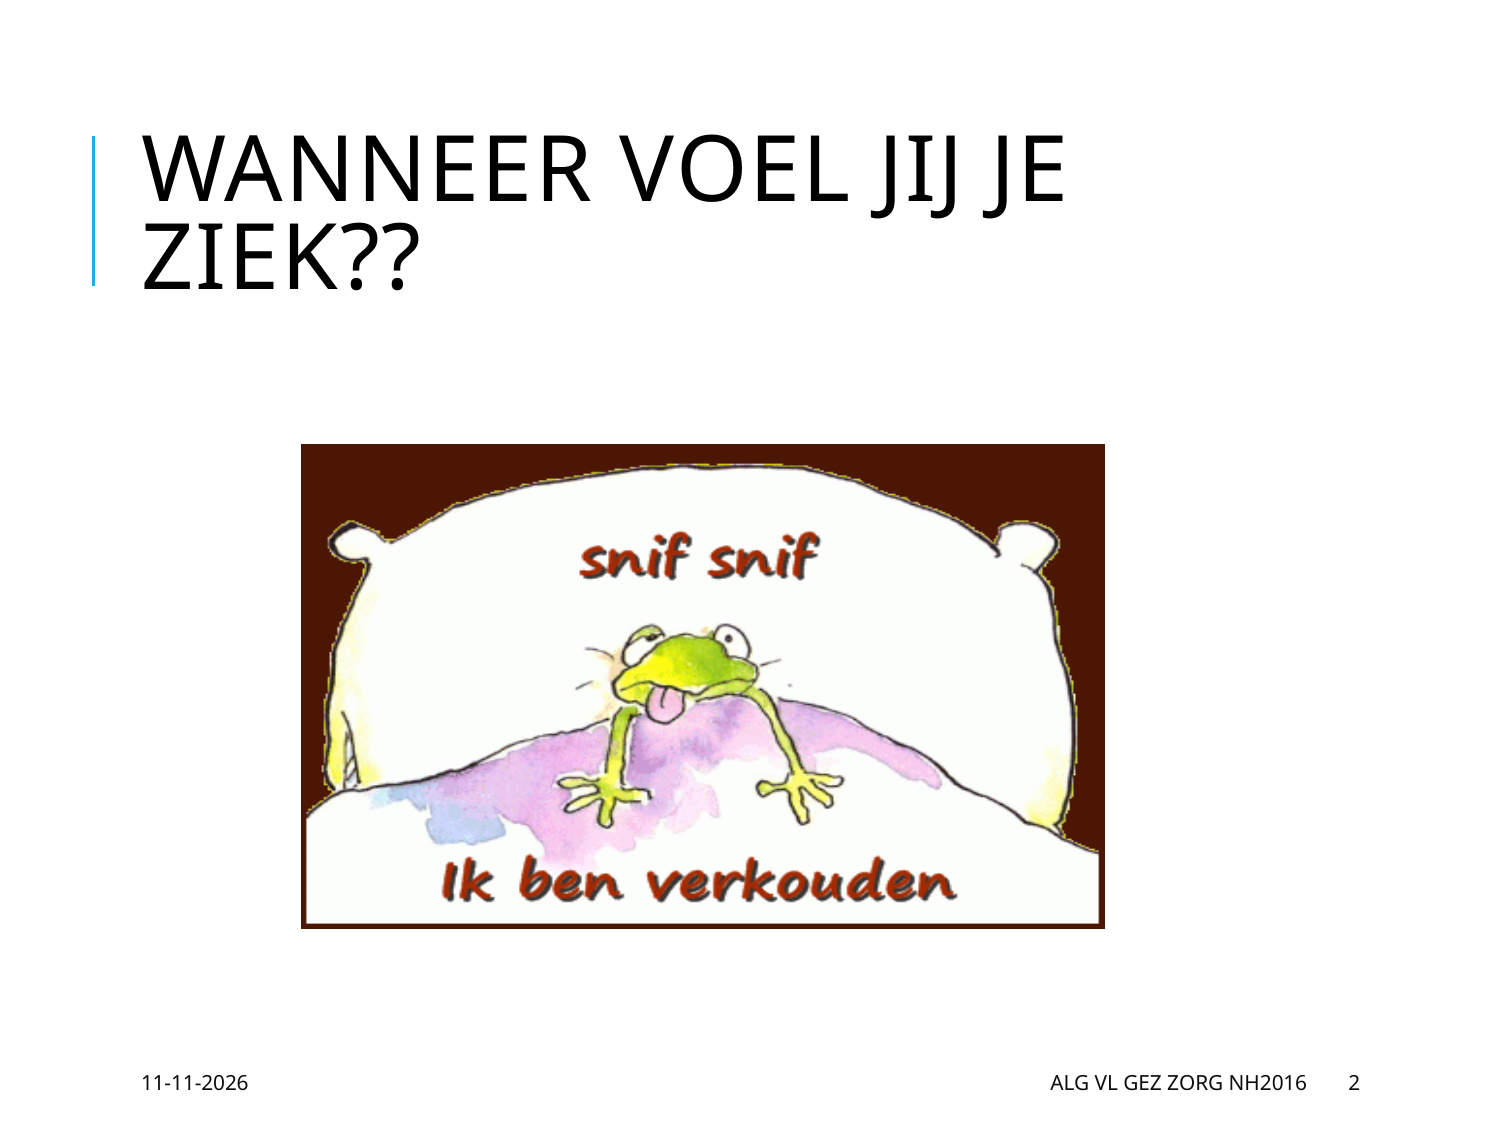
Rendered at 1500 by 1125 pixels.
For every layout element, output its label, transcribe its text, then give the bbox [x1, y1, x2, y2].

slide_number 2 [1333, 1061, 1454, 1107]
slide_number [126, 1061, 392, 1107]
picture [300, 444, 1105, 929]
title Wanneer voel jij je ziek?? [126, 96, 1322, 342]
footer Alg VL gez zorg NH2016 [595, 1061, 1322, 1107]
